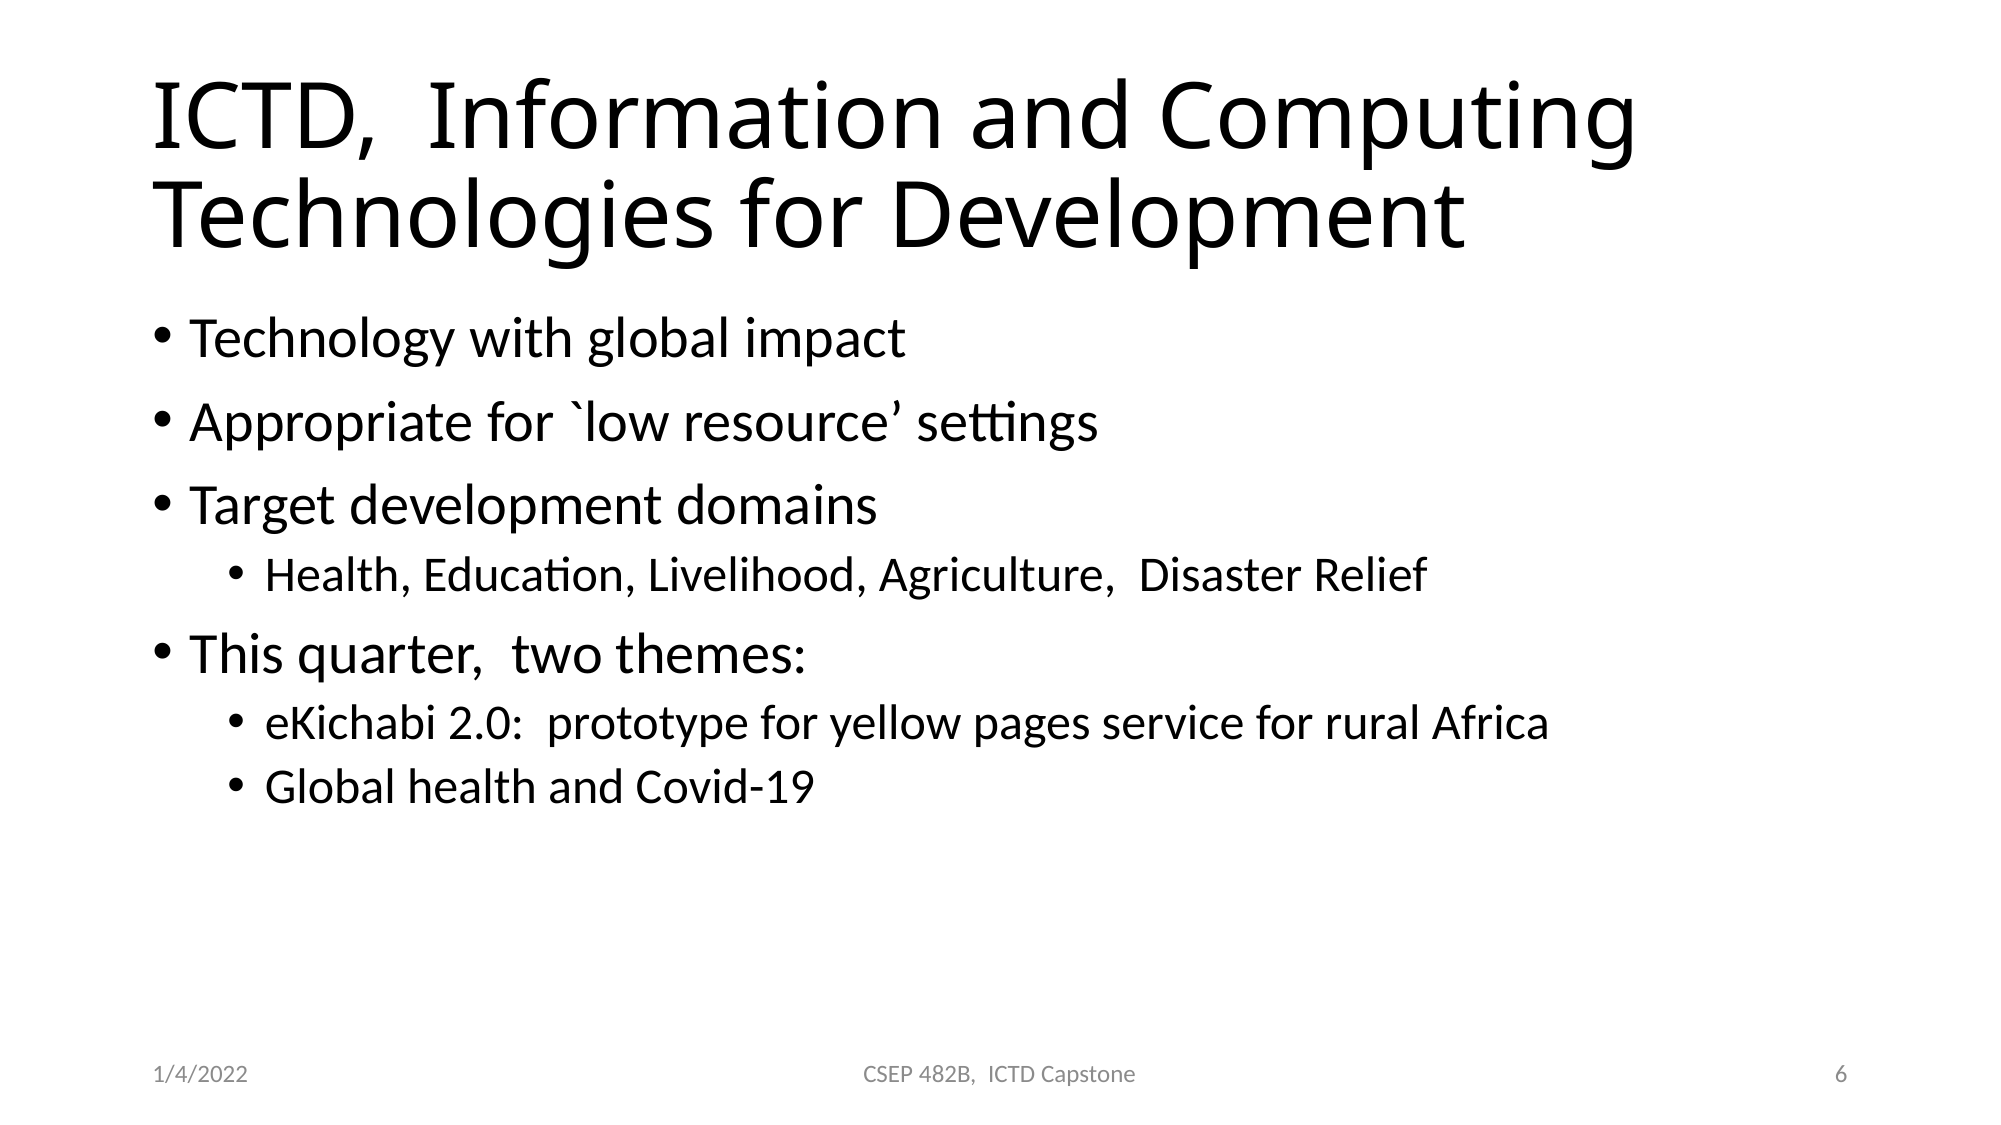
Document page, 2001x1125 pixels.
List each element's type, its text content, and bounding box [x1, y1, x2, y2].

slide_number 6 [1412, 1042, 1863, 1103]
title ICTD, Information and Computing Technologies for Development [137, 59, 1863, 278]
footer CSEP 482B, ICTD Capstone [662, 1042, 1338, 1103]
list Technology with global impact Appropriate for `low resource’ settings Target development domains Health, Education, Livelihood, Agriculture, Disaster Relief This quarter, two themes: eKichabi 2.0: prototype for yellow pages service for rural Africa Global health and Covid-19 [137, 299, 1863, 1014]
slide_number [137, 1042, 588, 1103]
